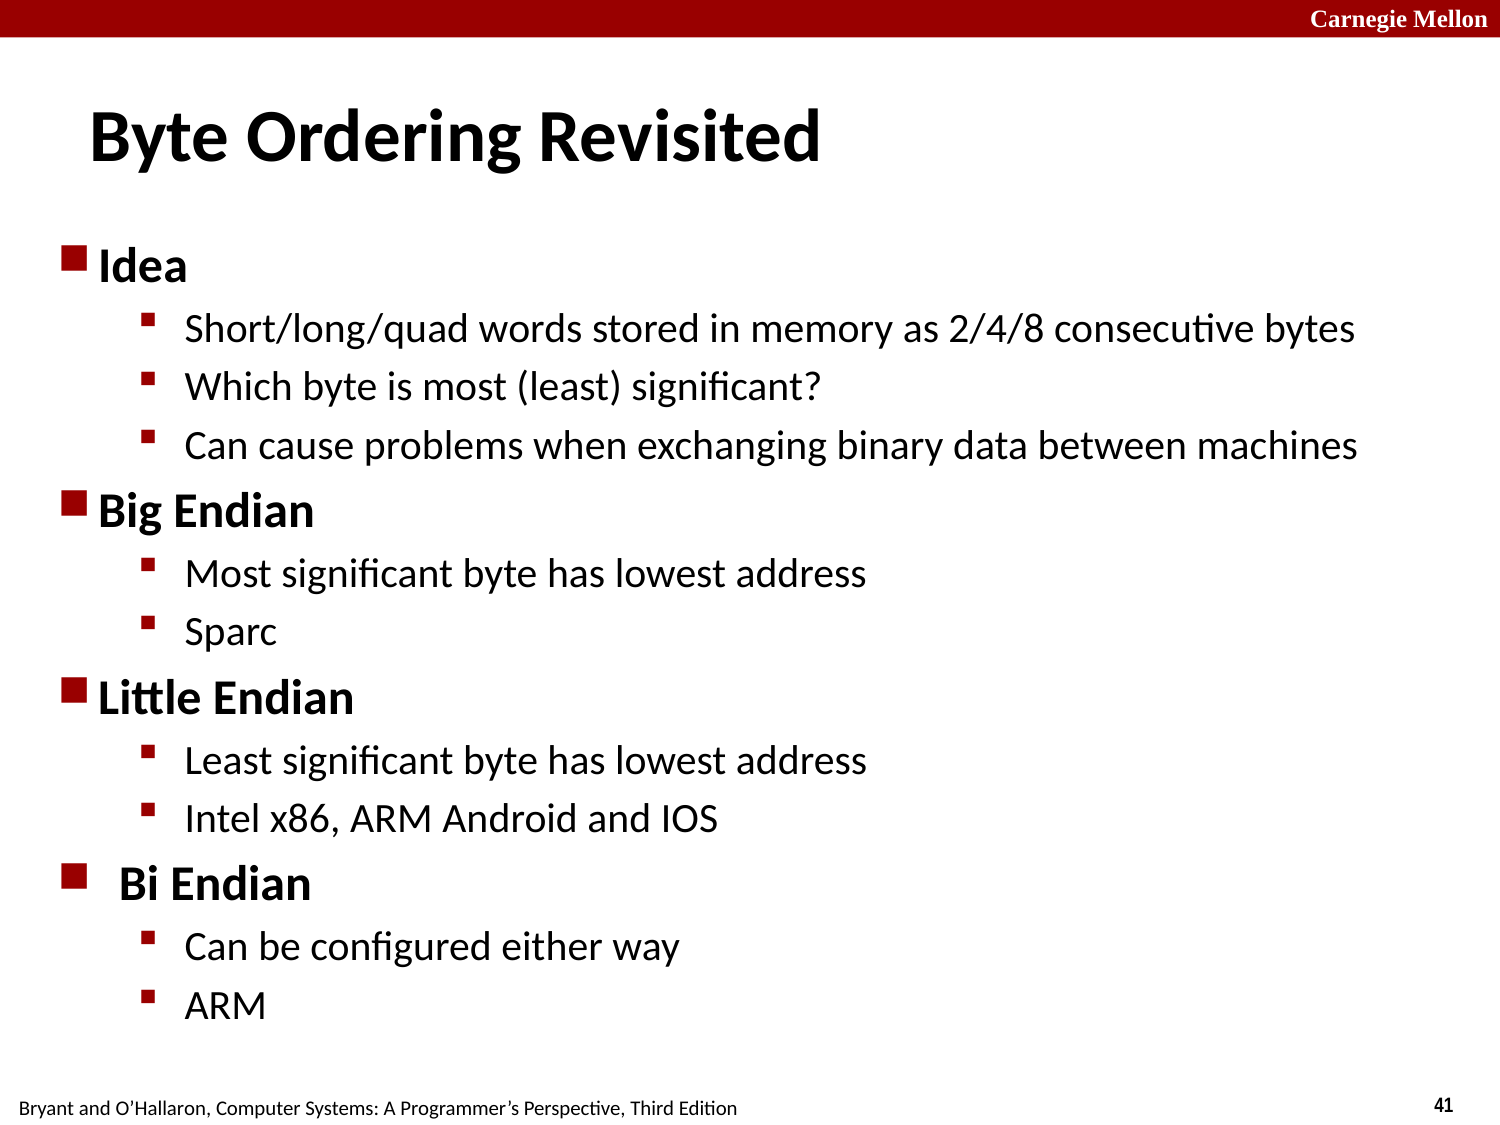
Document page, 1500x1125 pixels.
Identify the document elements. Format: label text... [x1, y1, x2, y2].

list Idea Short/long/quad words stored in memory as 2/4/8 consecutive bytes Which byte is most (least) significant? Can cause problems when exchanging binary data between machines Big Endian Most significant byte has lowest address Sparc Little Endian Least significant byte has lowest address Intel x86, ARM Android and IOS Bi Endian Can be configured either way ARM [47, 224, 1411, 1125]
title Byte Ordering Revisited [74, 0, 1015, 224]
